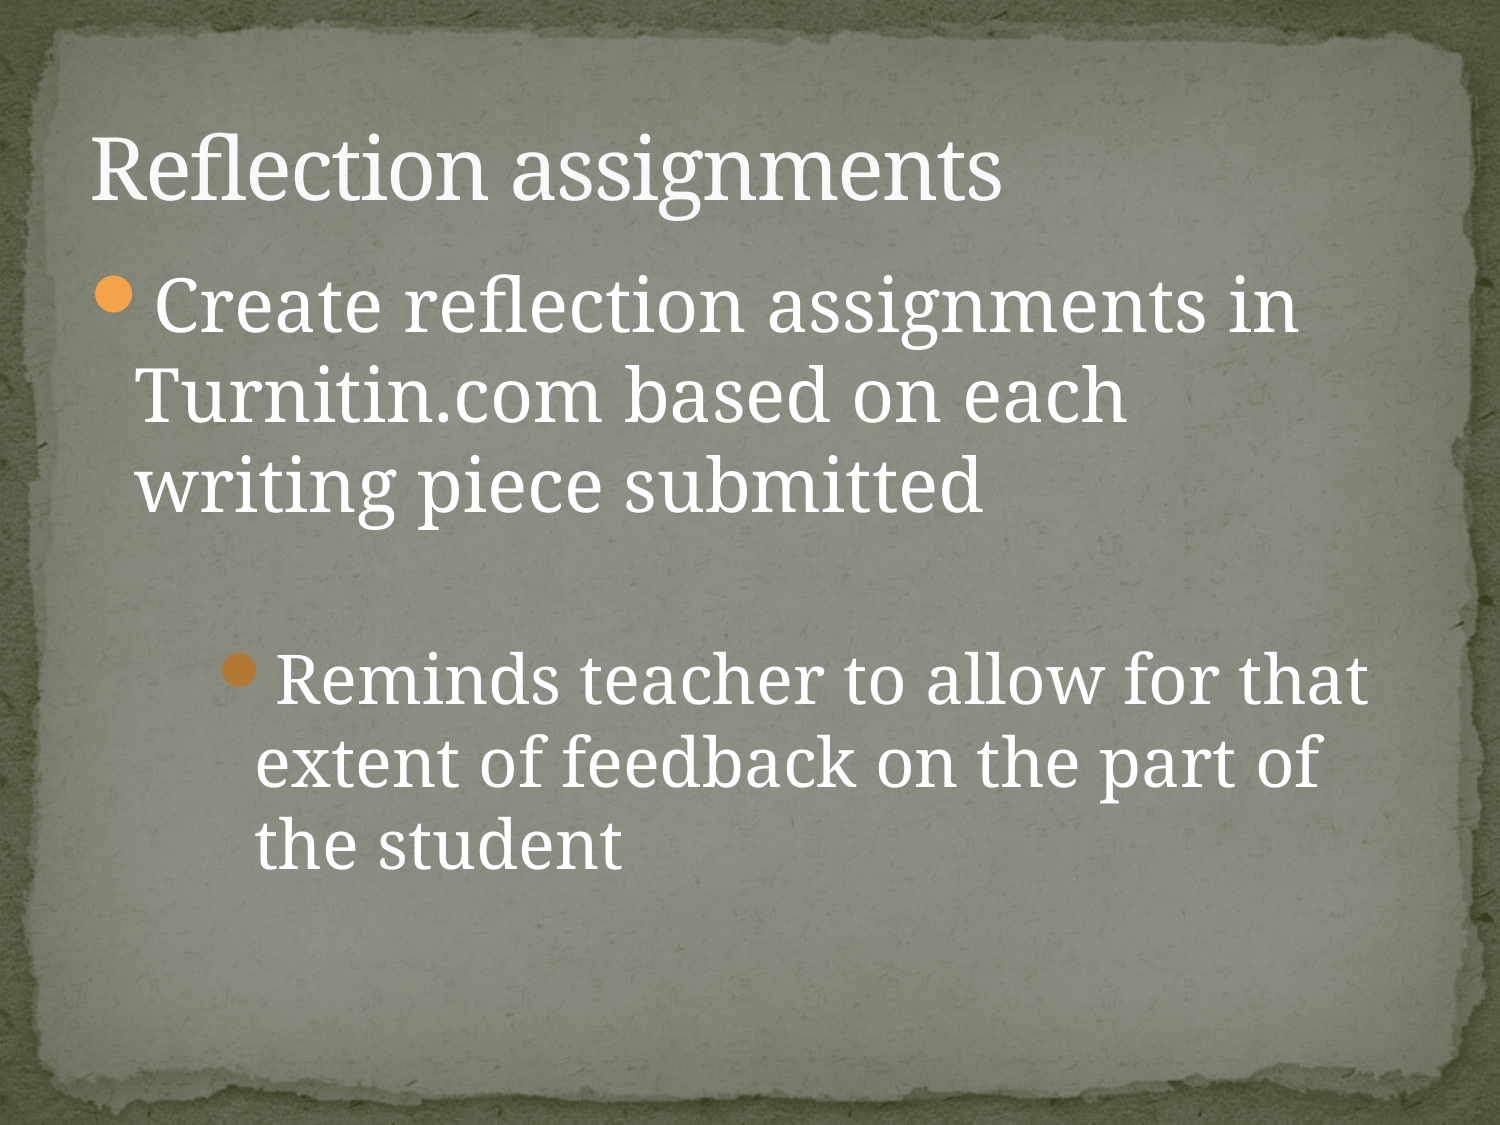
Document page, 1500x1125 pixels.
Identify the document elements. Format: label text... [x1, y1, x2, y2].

title Reflection assignments [74, 24, 1425, 225]
list Create reflection assignments in Turnitin.com based on each writing piece submitted Reminds teacher to allow for that extent of feedback on the part of the student [75, 249, 1425, 1000]
